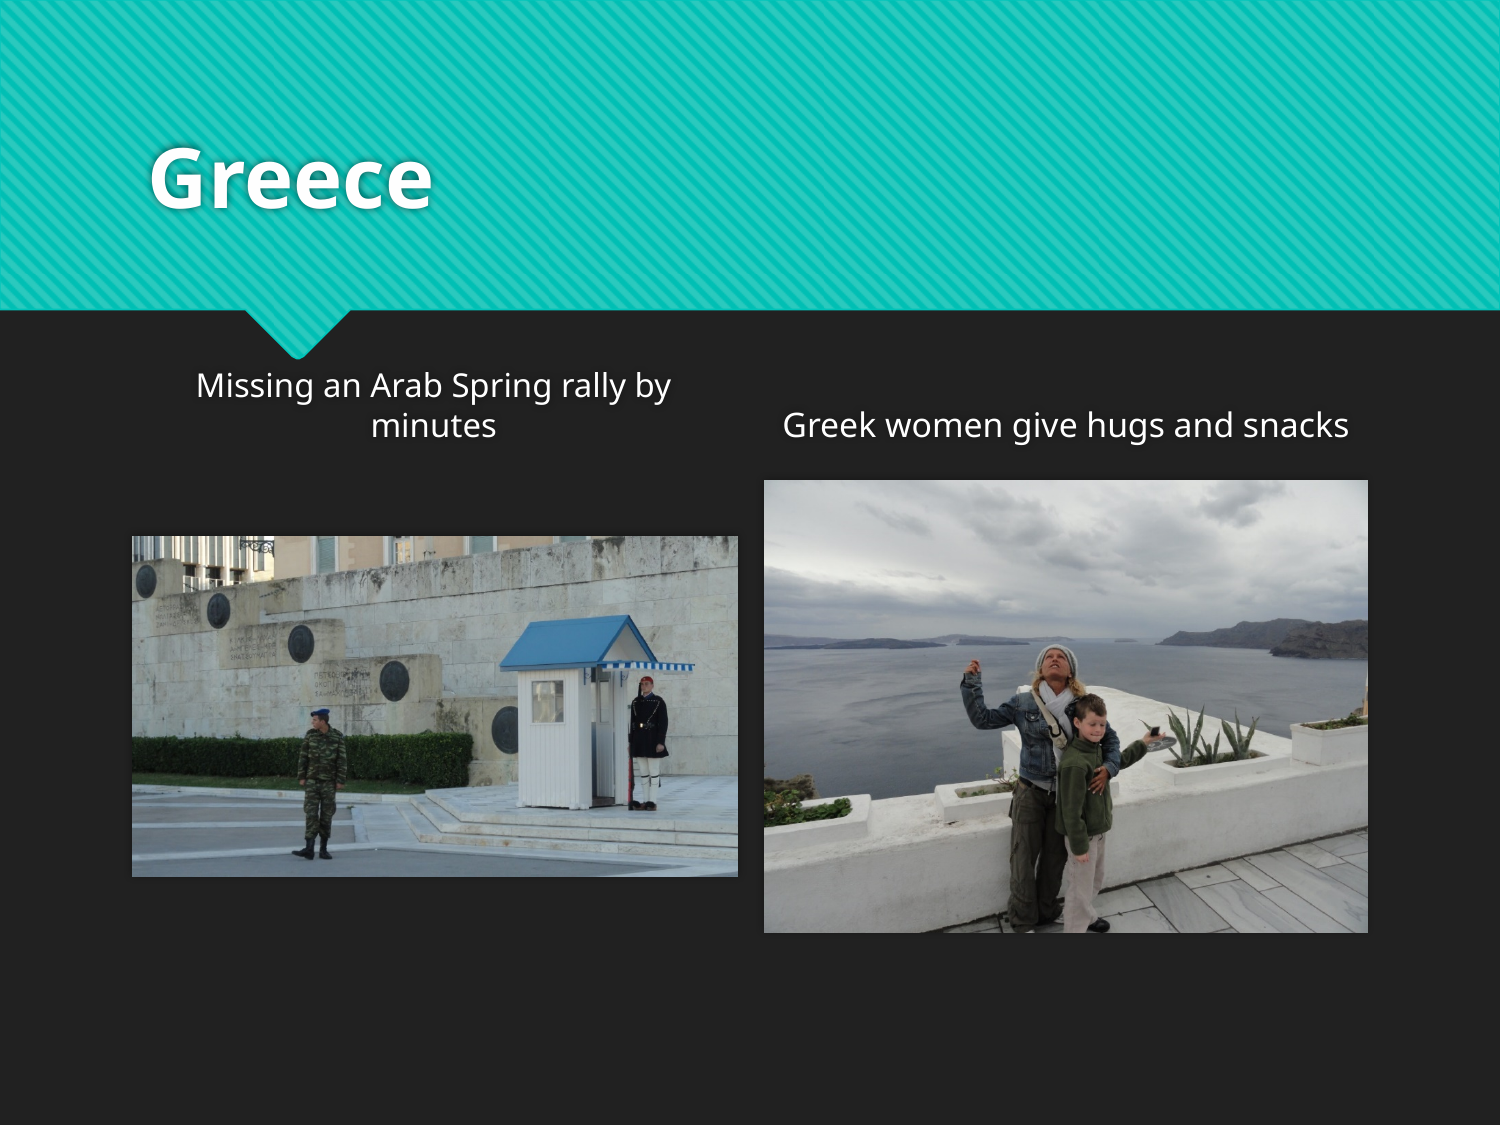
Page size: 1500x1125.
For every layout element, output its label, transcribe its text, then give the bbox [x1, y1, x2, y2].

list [132, 535, 738, 877]
list Missing an Arab Spring rally by minutes [132, 356, 735, 452]
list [764, 480, 1368, 933]
title Greece [132, 73, 1368, 233]
list Greek women give hugs and snacks [765, 356, 1368, 452]
